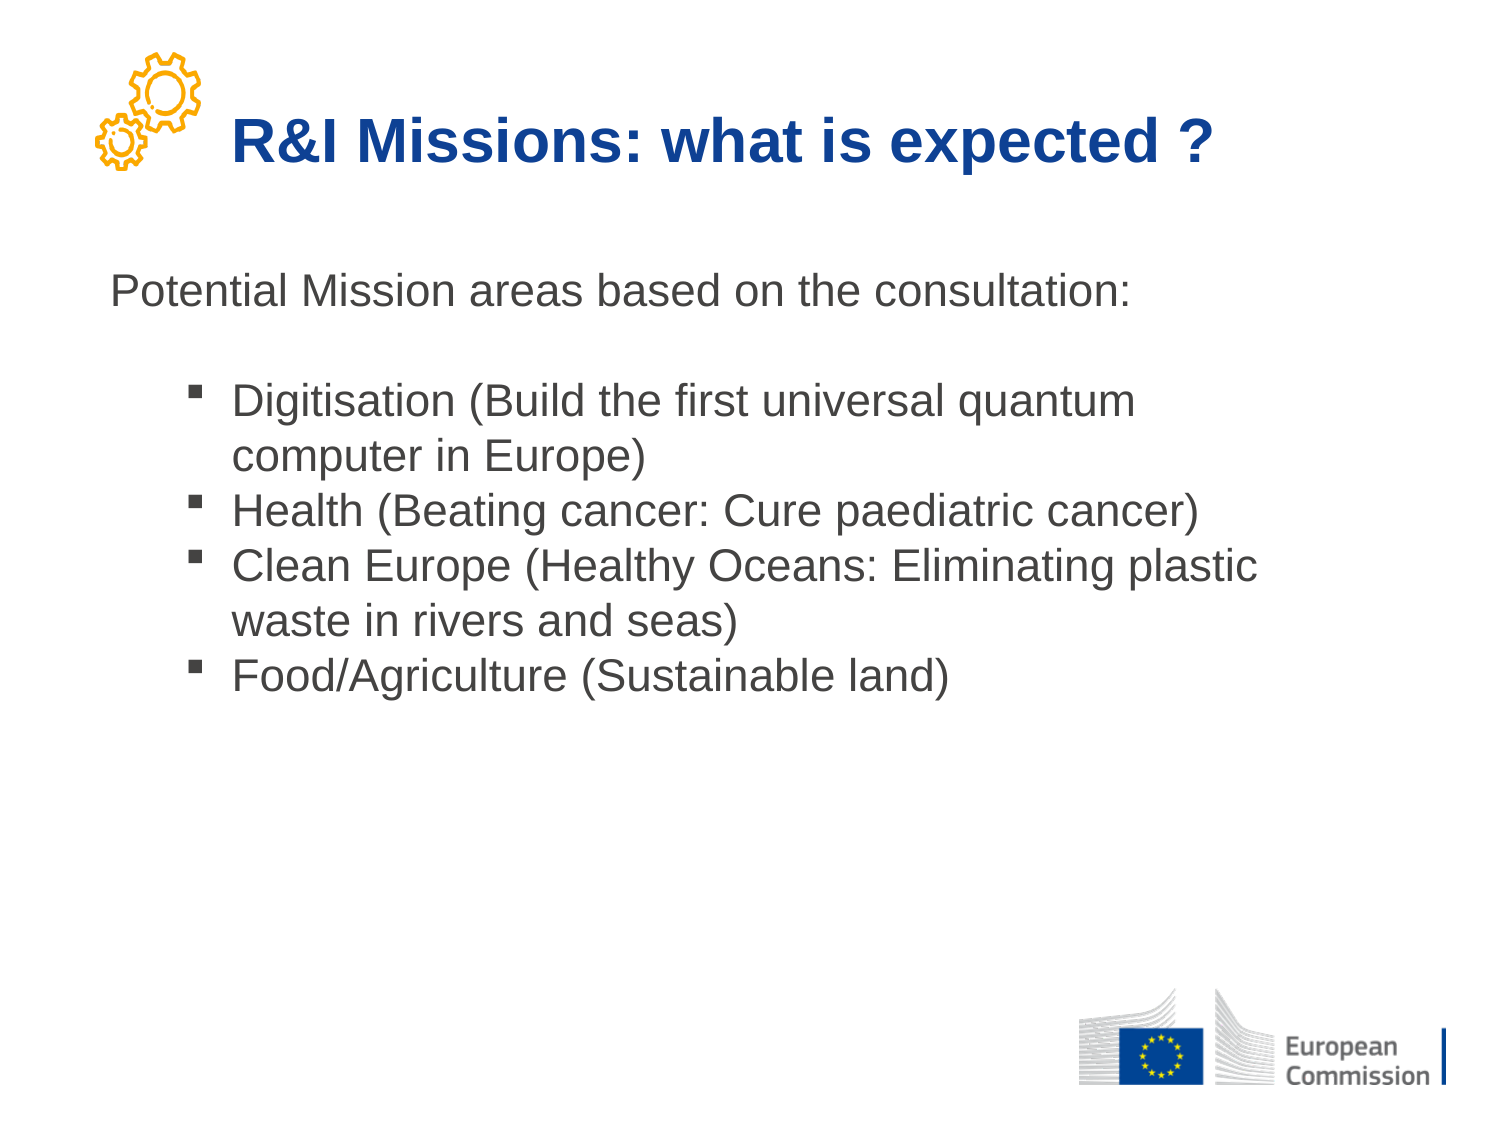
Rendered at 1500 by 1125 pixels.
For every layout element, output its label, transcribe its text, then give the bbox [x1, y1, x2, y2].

picture [94, 52, 201, 171]
text_box Potential Mission areas based on the consultation: Digitisation (Build the first universal quantum computer in Europe) Health (Beating cancer: Cure paediatric cancer) Clean Europe (Healthy Oceans: Eliminating plastic waste in rivers and seas) Food/Agriculture (Sustainable land) [95, 208, 1353, 753]
picture [1078, 987, 1447, 1086]
text_box R&I Missions: what is expected ? [216, 92, 1412, 212]
